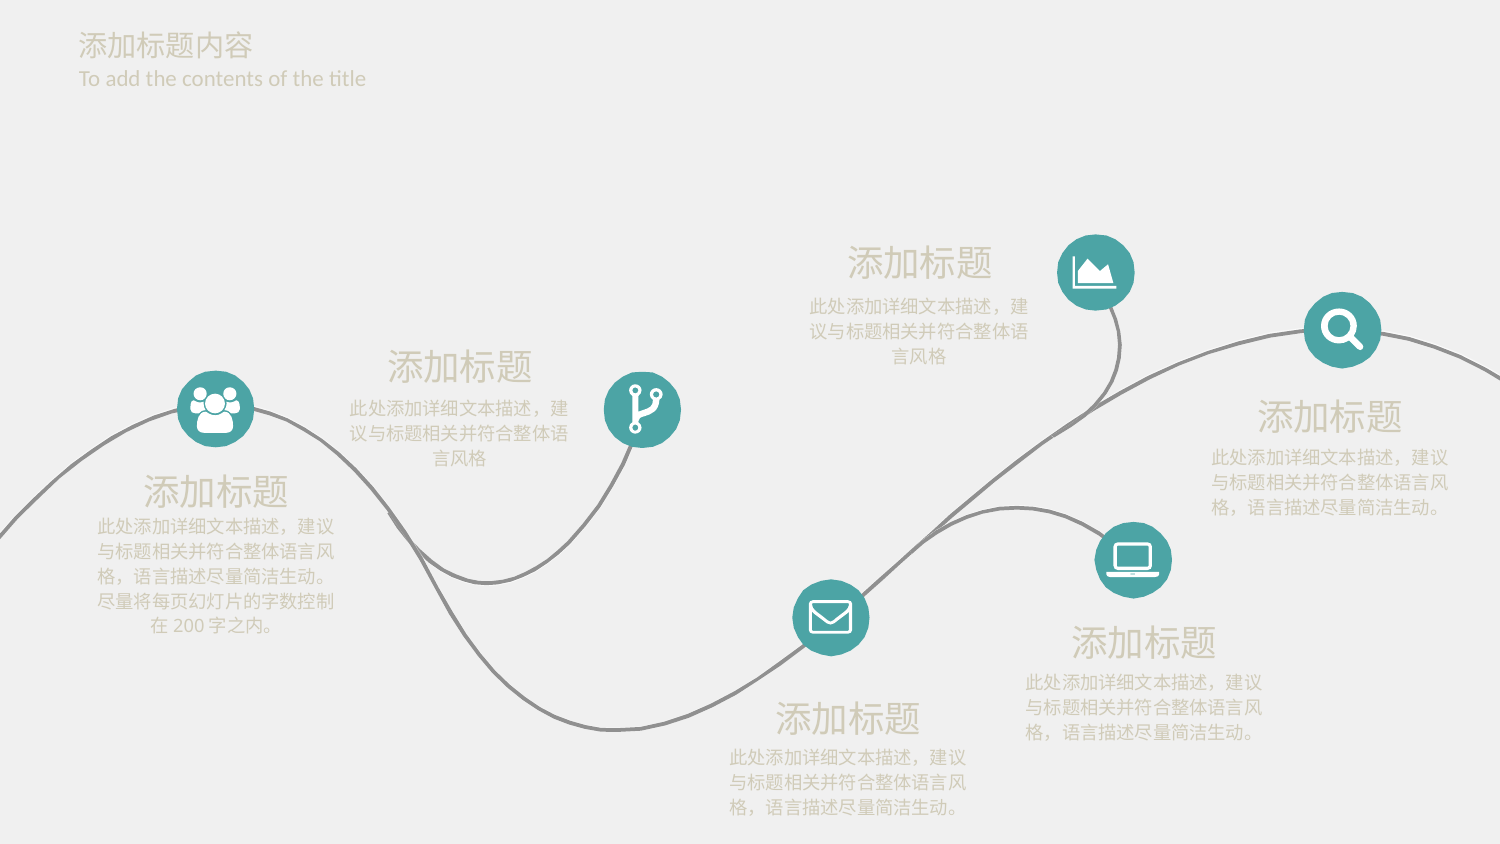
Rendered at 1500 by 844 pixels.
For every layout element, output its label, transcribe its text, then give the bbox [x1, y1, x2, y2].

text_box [792, 579, 870, 657]
text_box [416, 457, 629, 586]
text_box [806, 247, 1034, 391]
text_box [1051, 319, 1122, 438]
text_box [380, 502, 787, 732]
text_box [260, 408, 341, 460]
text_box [1094, 521, 1173, 599]
text_box [0, 410, 171, 540]
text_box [723, 703, 973, 841]
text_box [1056, 234, 1135, 311]
text_box 添加标题内容 [63, 20, 269, 70]
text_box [346, 352, 574, 493]
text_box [1303, 291, 1382, 369]
text_box [910, 505, 1090, 554]
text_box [1019, 628, 1269, 766]
text_box [925, 411, 1085, 537]
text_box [1205, 402, 1455, 541]
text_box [603, 371, 682, 449]
text_box To add the contents of the title [64, 55, 382, 98]
text_box [1089, 329, 1298, 415]
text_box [176, 370, 255, 448]
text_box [91, 477, 341, 635]
text_box [873, 551, 911, 588]
text_box [1386, 332, 1500, 381]
